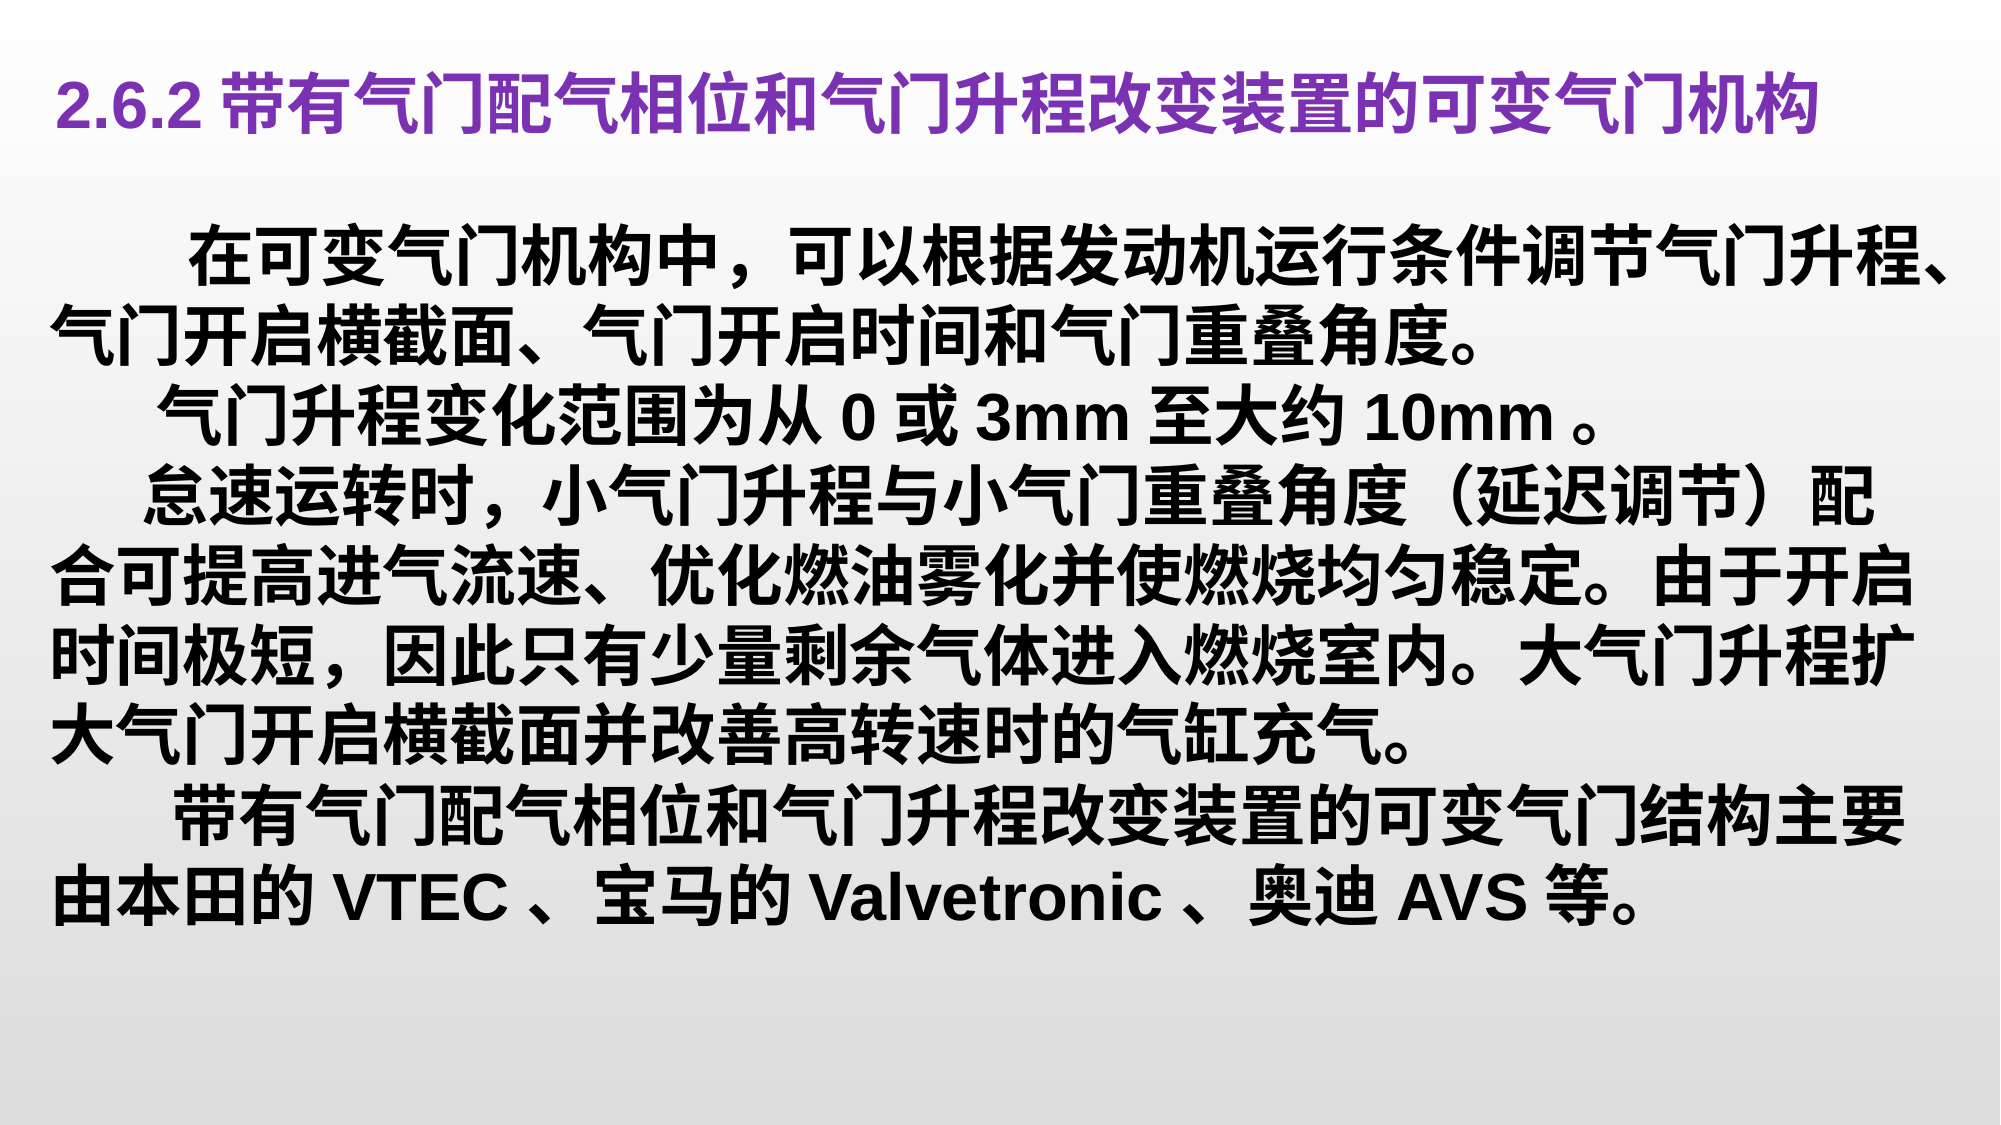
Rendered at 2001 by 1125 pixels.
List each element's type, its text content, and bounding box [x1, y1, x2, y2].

text_box 2.6.2带有气门配气相位和气门升程改变装置的可变气门机构 [40, 54, 1837, 150]
text_box 在可变气门机构中，可以根据发动机运行条件调节气门升程、气门开启横截面、气门开启时间和气门重叠角度。 气门升程变化范围为从0或3mm至大约10mm。 怠速运转时，小气门升程与小气门重叠角度（延迟调节）配合可提高进气流速、优化燃油雾化并使燃烧均匀稳定。由于开启时间极短，因此只有少量剩余气体进入燃烧室内。大气门升程扩大气门开启横截面并改善高转速时的气缸充气。 带有气门配气相位和气门升程改变装置的可变气门结构主要由本田的VTEC、宝马的Valvetronic、奥迪AVS等。 [34, 206, 1955, 941]
